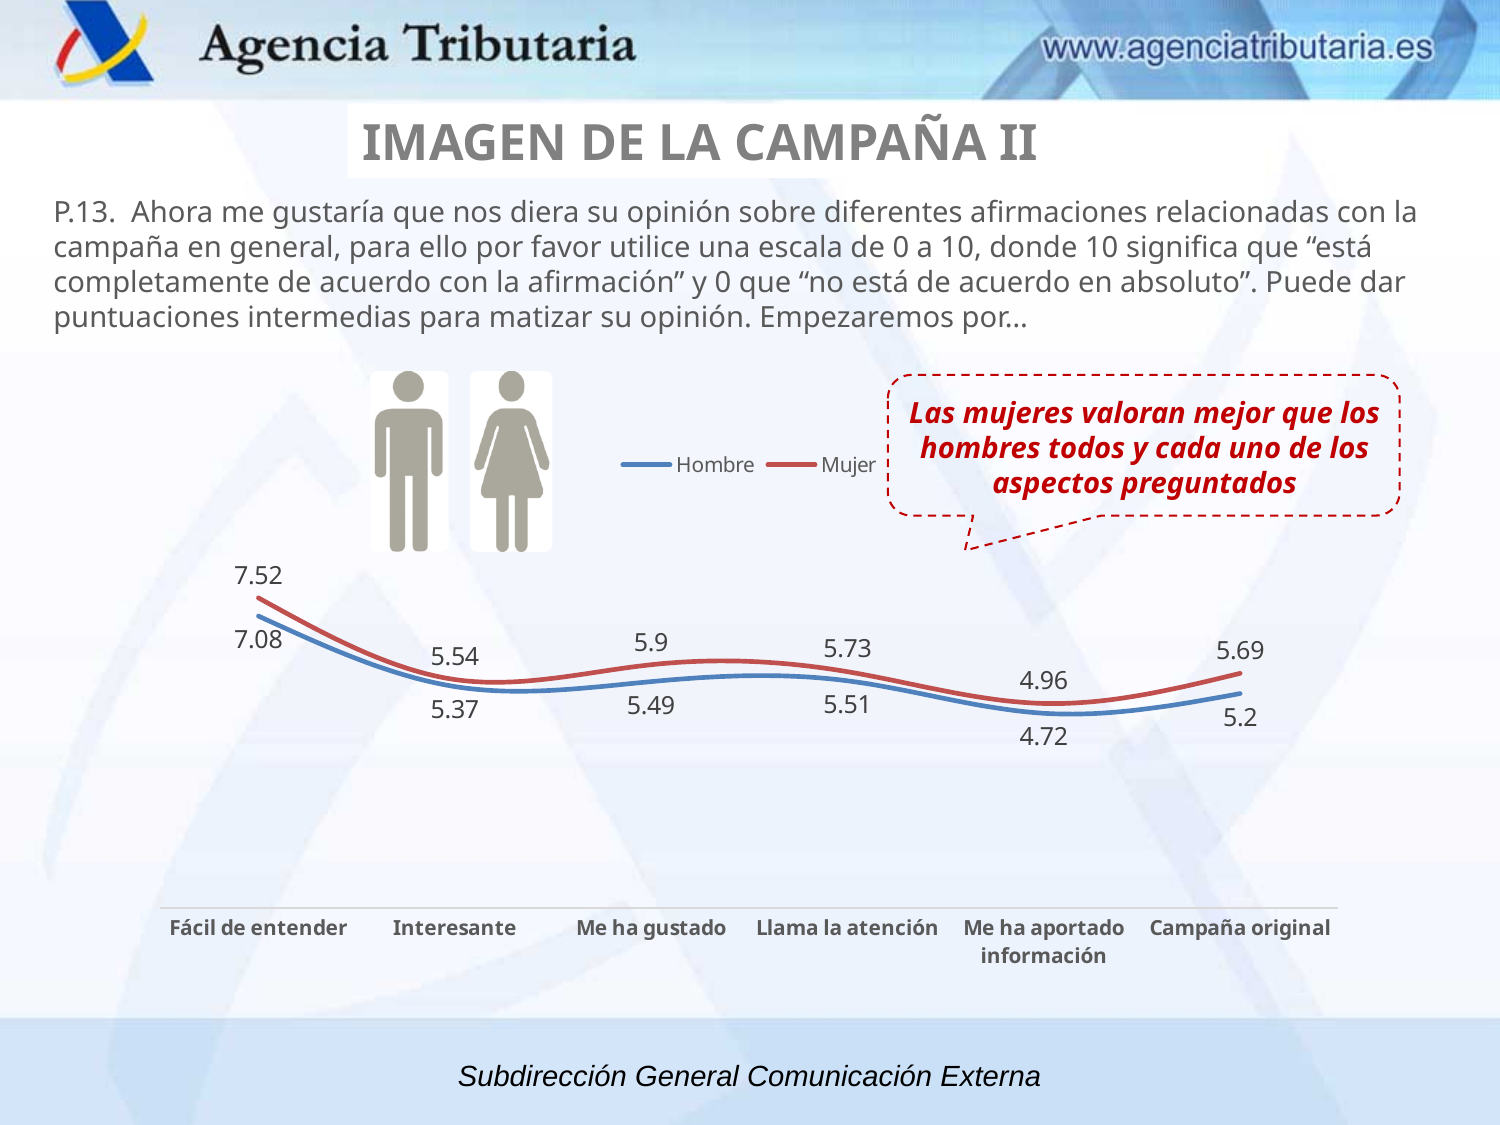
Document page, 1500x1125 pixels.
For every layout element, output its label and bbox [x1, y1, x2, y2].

picture [0, 0, 1500, 1125]
chart [135, 433, 1364, 982]
